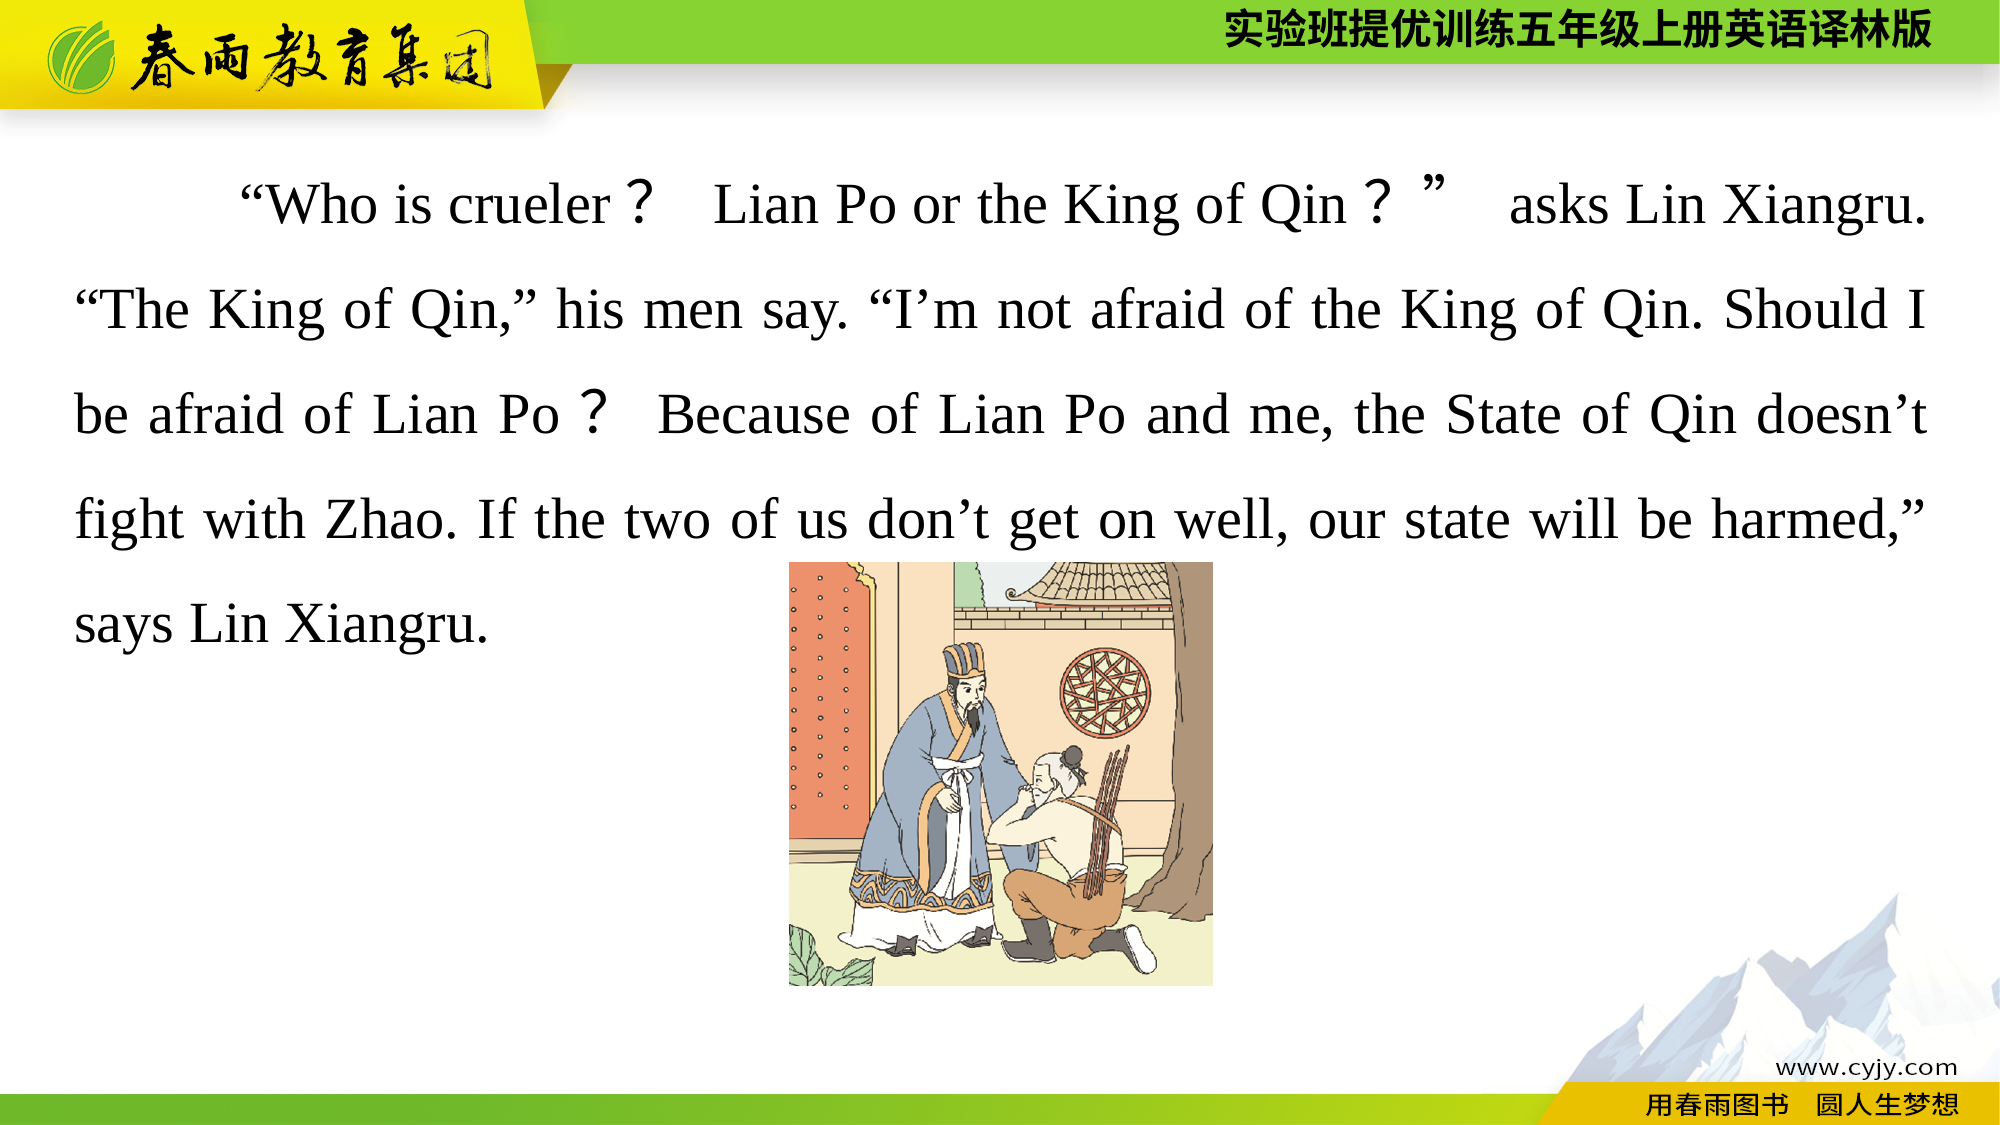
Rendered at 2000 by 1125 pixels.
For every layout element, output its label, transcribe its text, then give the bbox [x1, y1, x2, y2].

list “Who is crueler？ Lian Po or the King of Qin？” asks Lin Xiangru. “The King of Qin,” his men say. “I’m not afraid of the King of Qin. Should I be afraid of Lian Po？Because of Lian Po and me, the State of Qin doesn’t fight with Zhao. If the two of us don’t get on well, our state will be harmed,” says Lin Xiangru. [59, 122, 1944, 668]
picture [0, 0, 2000, 1125]
